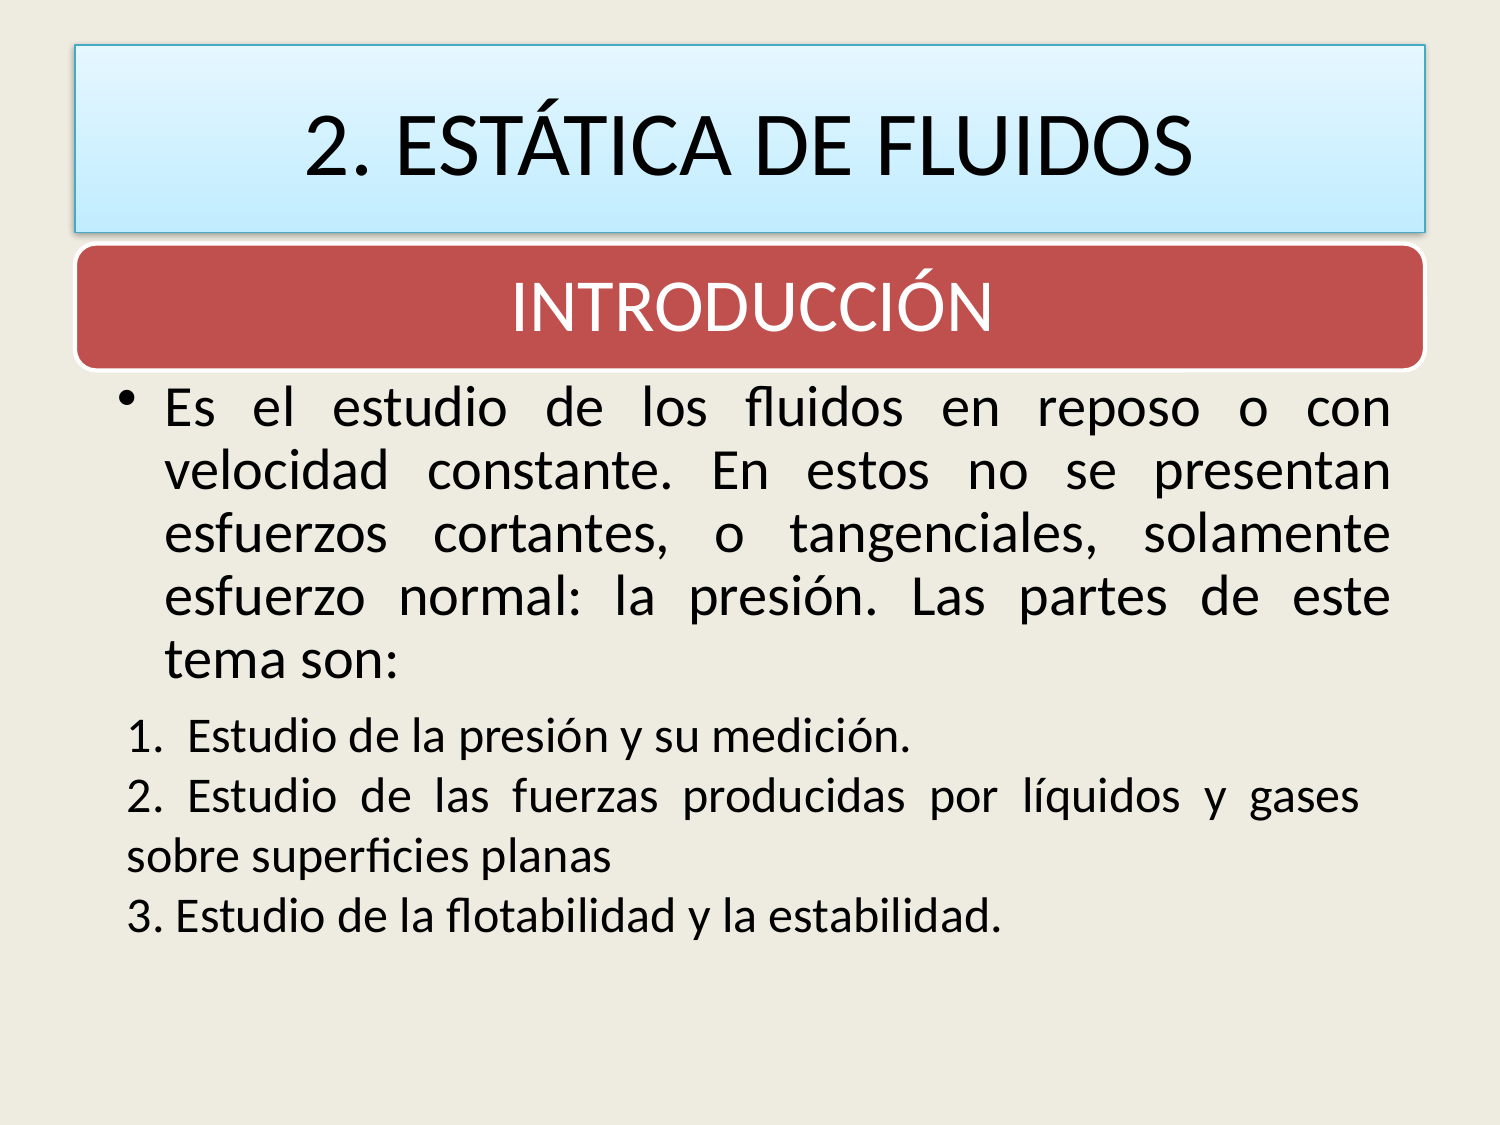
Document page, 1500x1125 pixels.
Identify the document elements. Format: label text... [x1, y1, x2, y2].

title 2. ESTÁTICA DE FLUIDOS [74, 44, 1426, 233]
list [74, 243, 1426, 1006]
